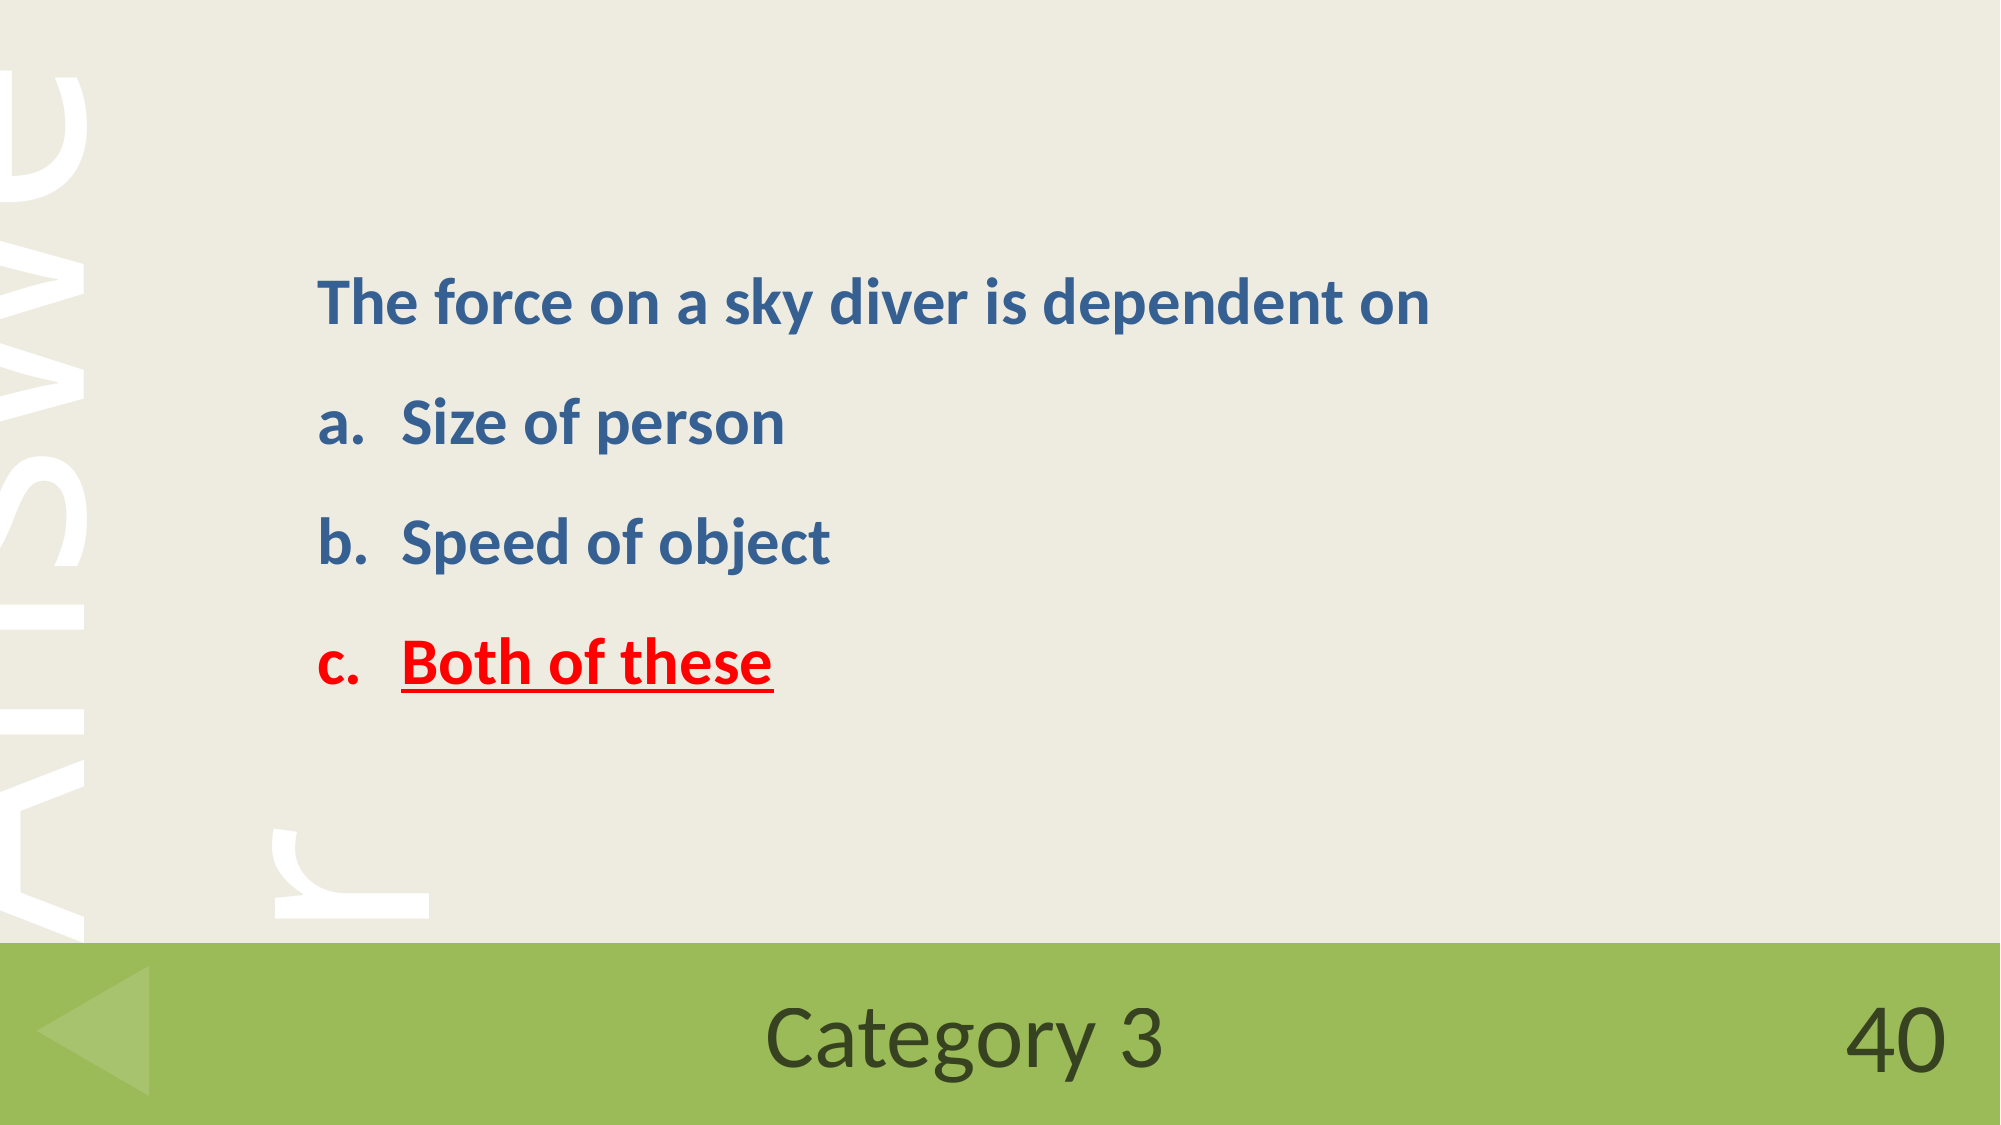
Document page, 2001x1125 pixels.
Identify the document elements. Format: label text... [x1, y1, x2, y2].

list The force on a sky diver is dependent on Size of person Speed of object Both of these [302, 123, 1908, 874]
title Category 3 [65, 937, 1866, 1125]
list 40 [1866, 967, 1963, 1097]
